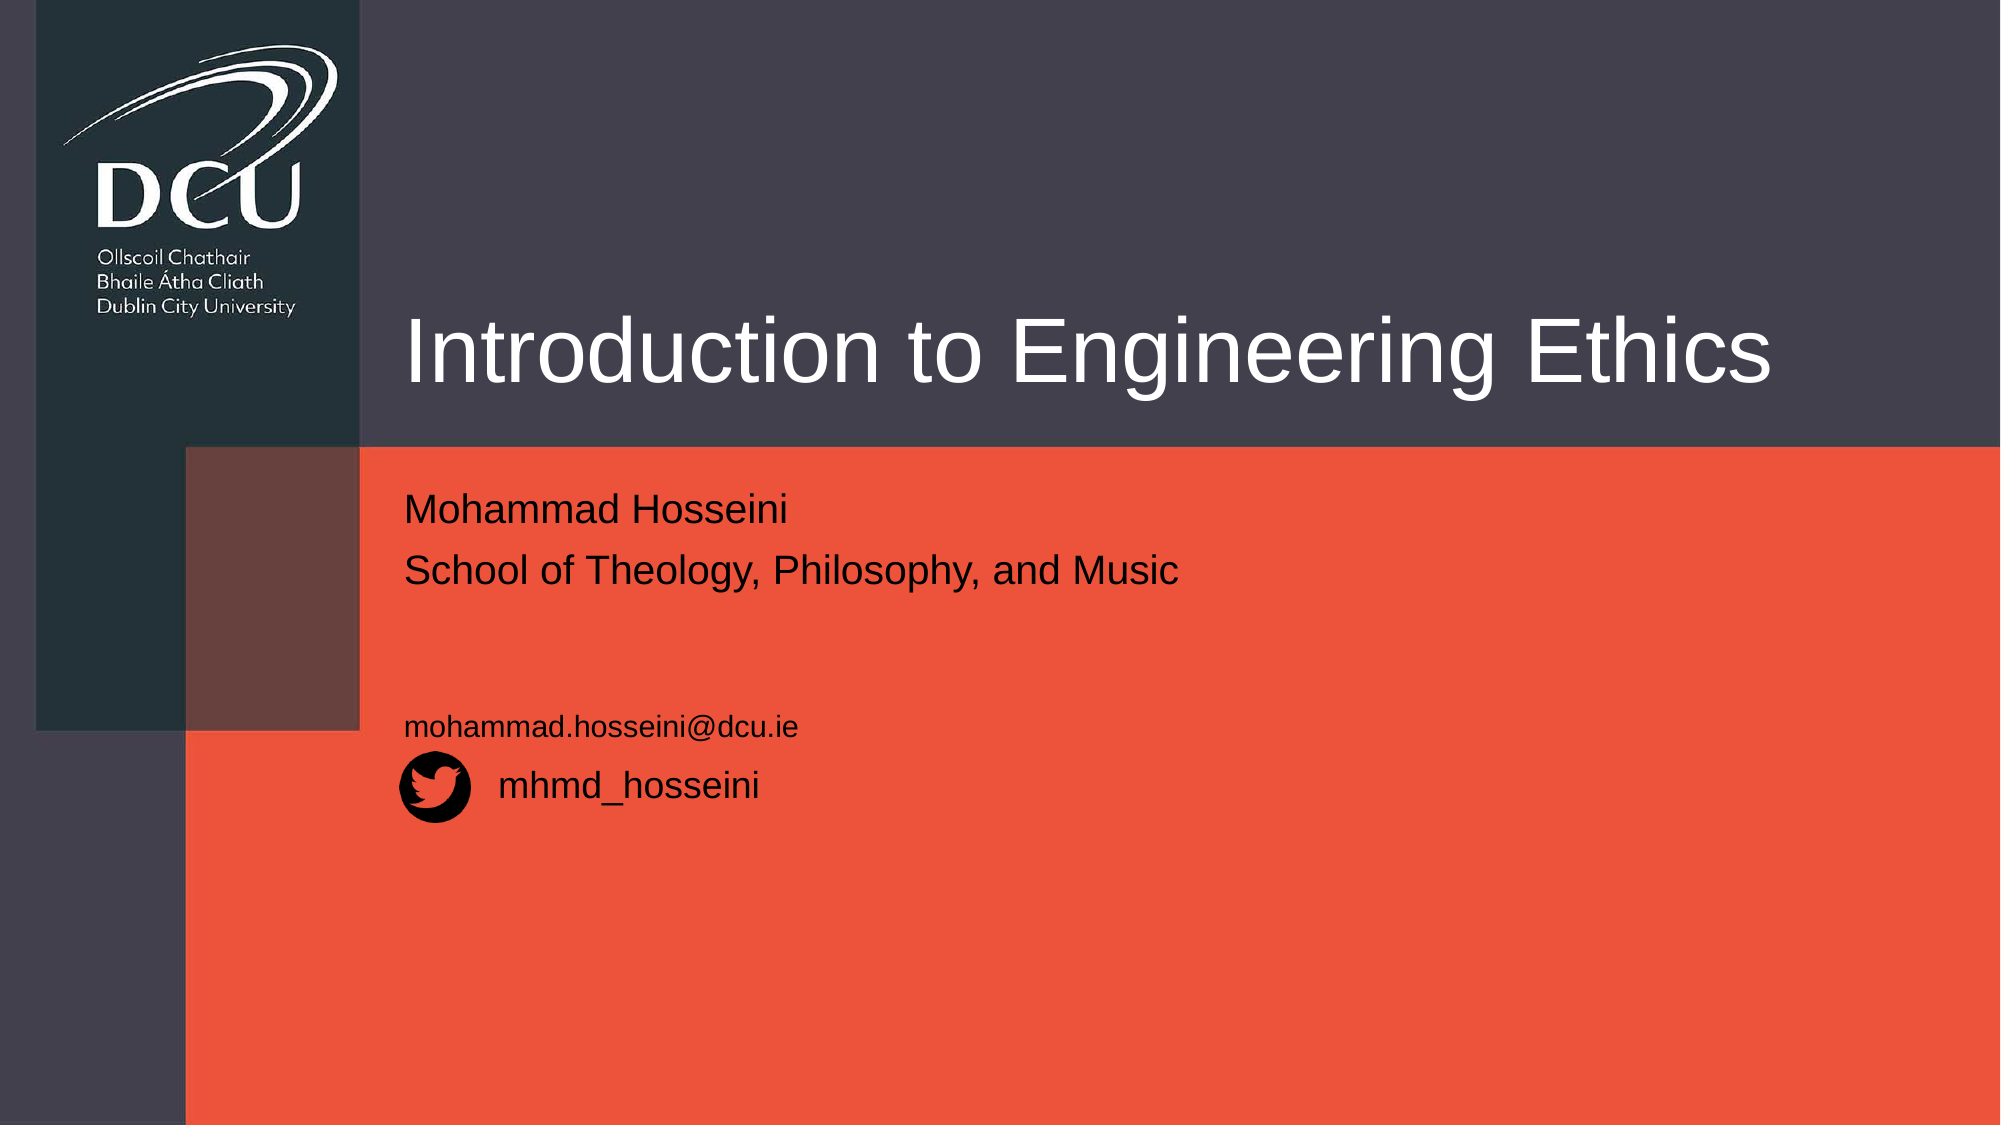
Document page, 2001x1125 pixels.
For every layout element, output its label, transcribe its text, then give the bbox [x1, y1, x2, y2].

subtitle Mohammad Hosseini School of Theology, Philosophy, and Music mohammad.hosseini@dcu.ie [388, 480, 1889, 753]
text_box mhmd_hosseini [483, 753, 775, 814]
picture [0, 0, 2001, 1125]
title Introduction to Engineering Ethics [388, 252, 1889, 410]
